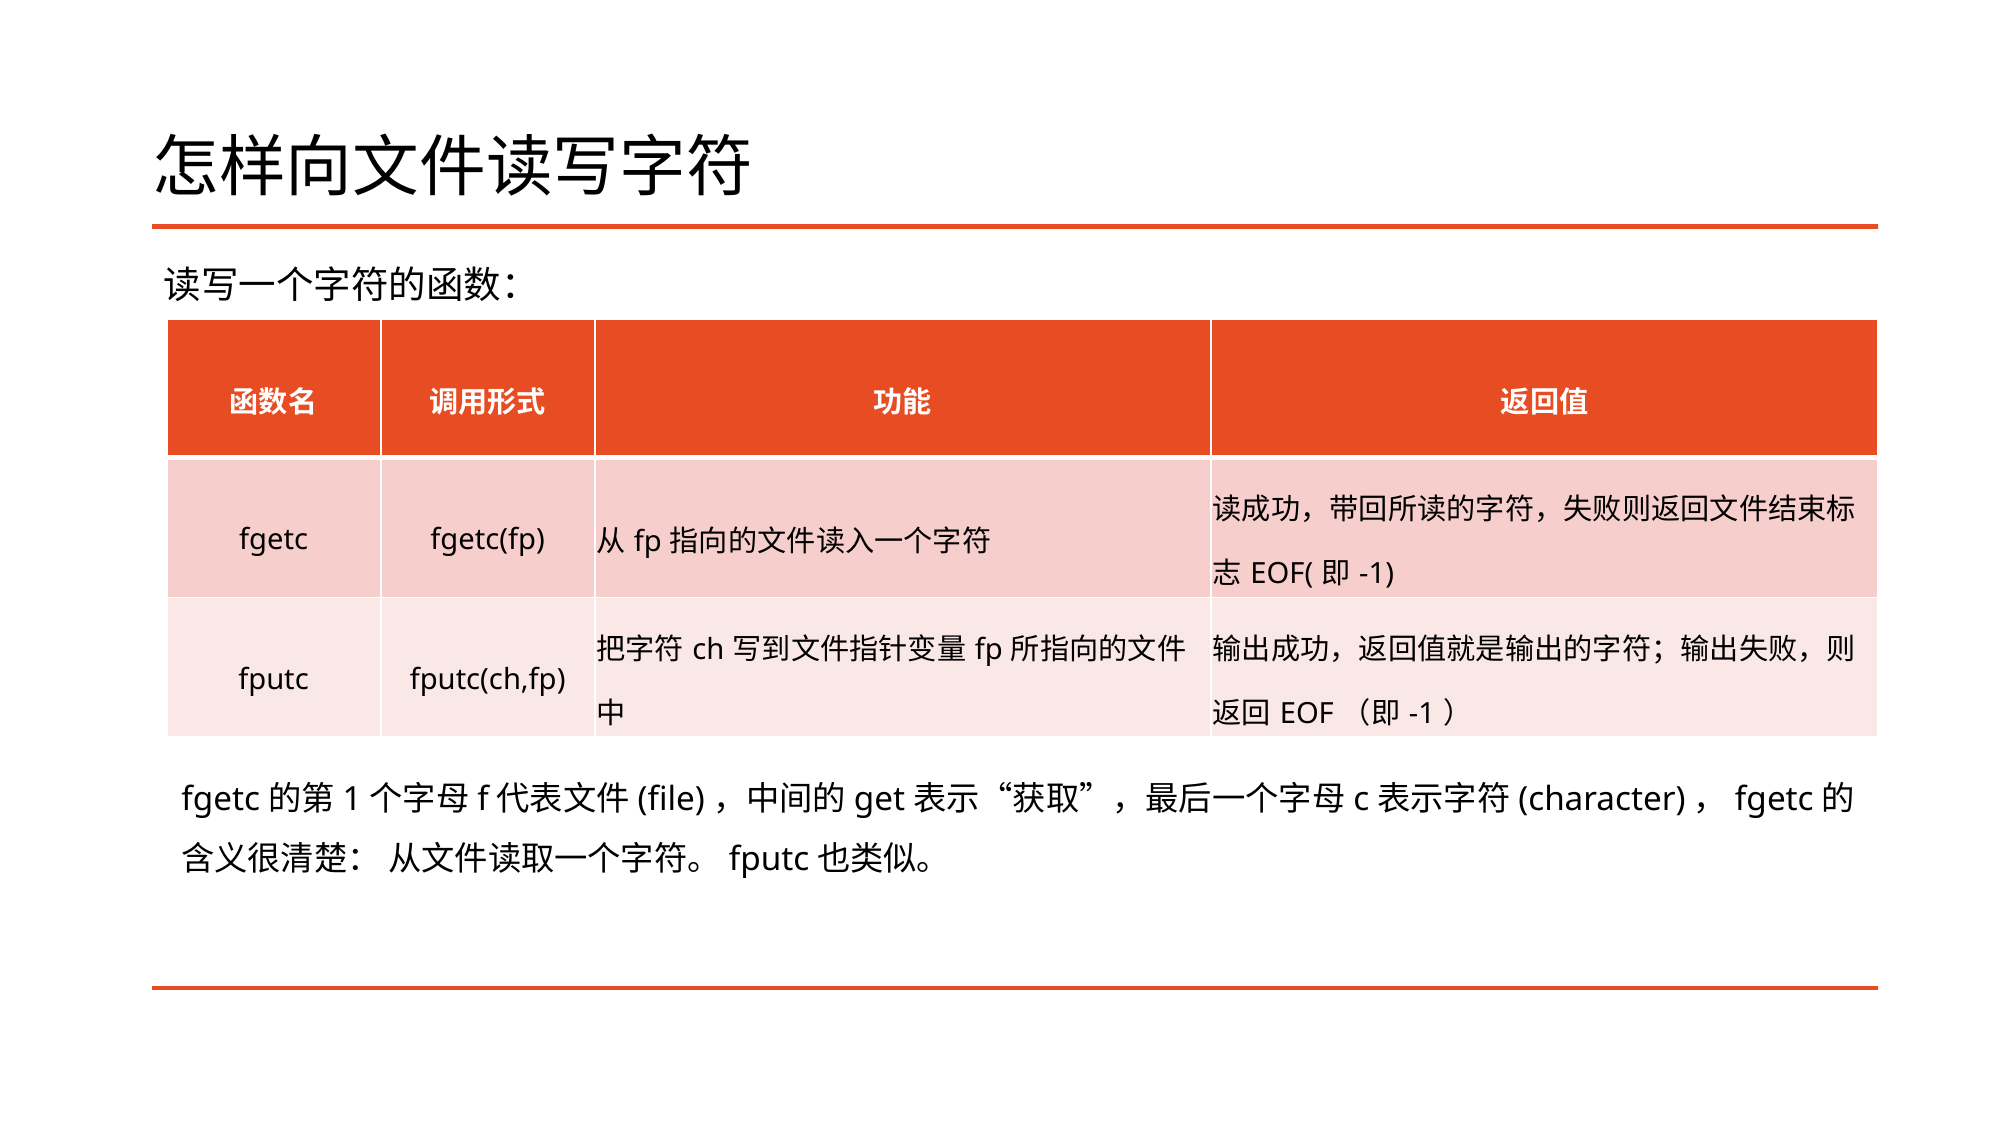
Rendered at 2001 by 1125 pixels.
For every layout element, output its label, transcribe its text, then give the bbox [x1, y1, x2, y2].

table_cell 把字符ch写到文件指针变量fp所指向的文件中 [596, 598, 1210, 736]
table_header 调用形式 [382, 320, 594, 455]
table_header 功能 [596, 320, 1210, 455]
table_cell fputc(ch,fp) [382, 598, 594, 736]
table_cell 输出成功，返回值就是输出的字符；输出失败，则返回EOF（即-1） [1212, 598, 1877, 736]
table_header 函数名 [168, 320, 380, 455]
table_cell fgetc(fp) [382, 460, 594, 597]
table_cell 读成功，带回所读的字符，失败则返回文件结束标志EOF(即-1) [1212, 460, 1877, 597]
text_box fgetc的第1个字母f代表文件(file)，中间的get表示“获取”，最后一个字母c表示字符(character)，fgetc的含义很清楚： 从文件读取一个字符。fputc也类似。 [166, 749, 1879, 884]
table_header 返回值 [1212, 320, 1877, 455]
table_cell fputc [168, 598, 380, 736]
table_cell fgetc [168, 460, 380, 597]
title 怎样向文件读写字符 [137, 59, 1863, 278]
table_cell 从fp指向的文件读入一个字符 [596, 460, 1210, 597]
